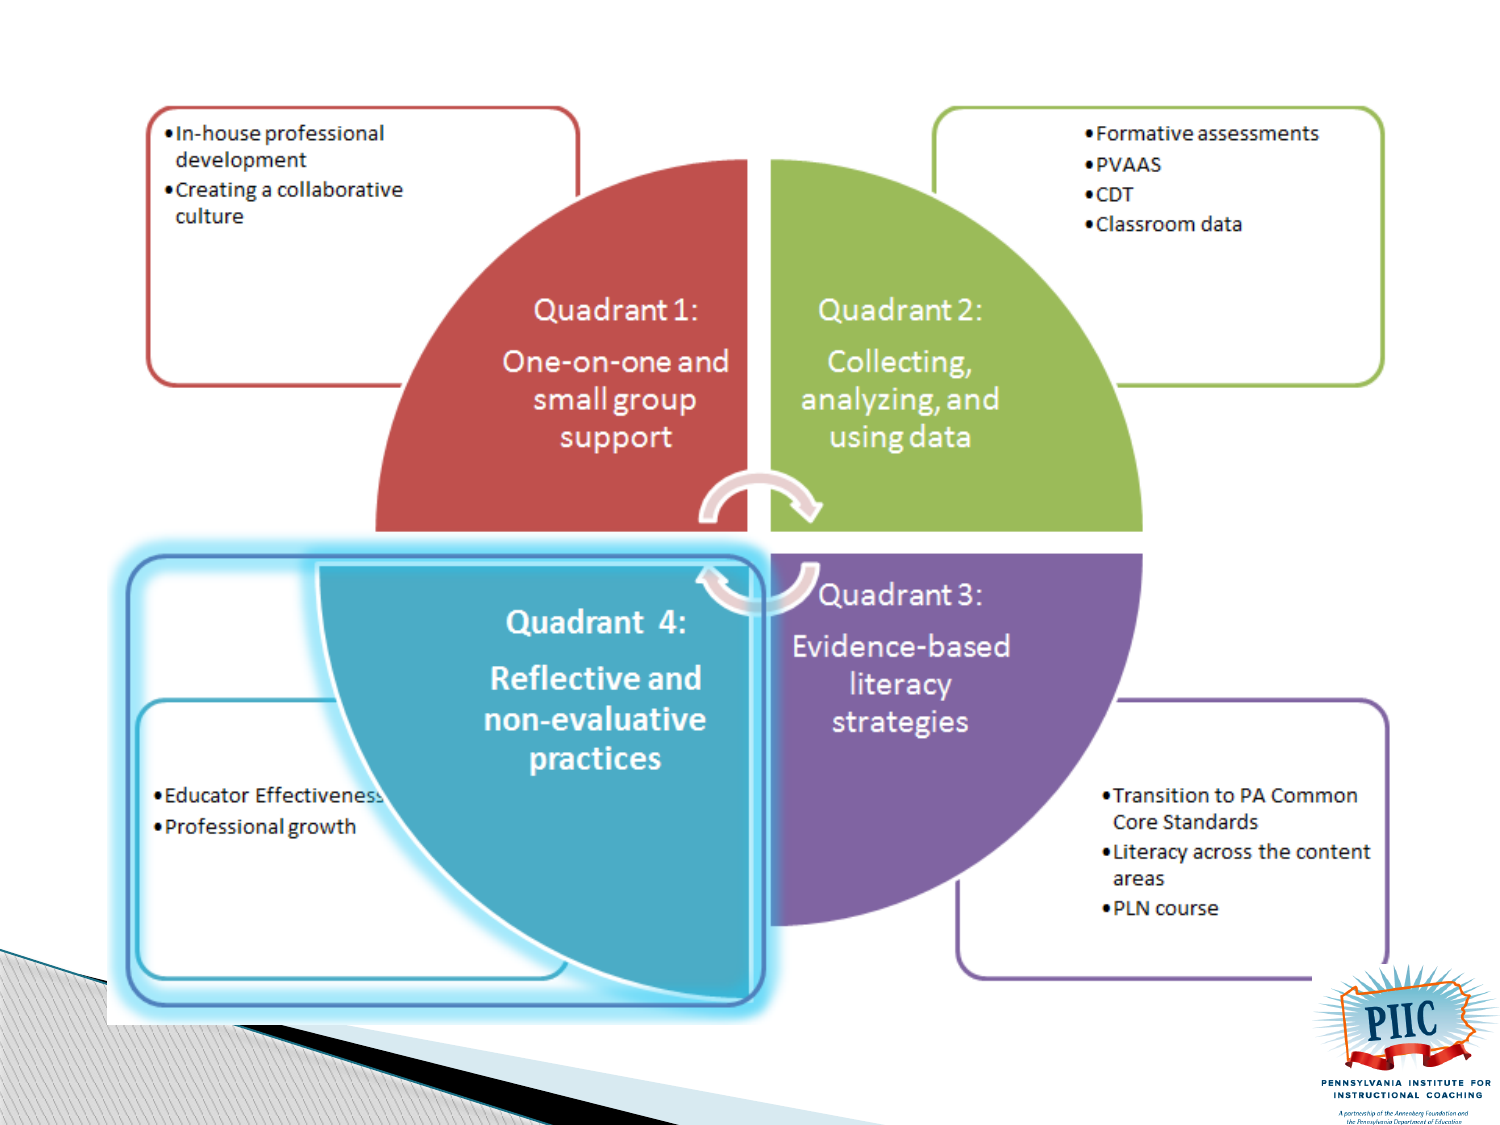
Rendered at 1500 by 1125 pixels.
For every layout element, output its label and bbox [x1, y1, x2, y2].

picture [106, 100, 1500, 1125]
